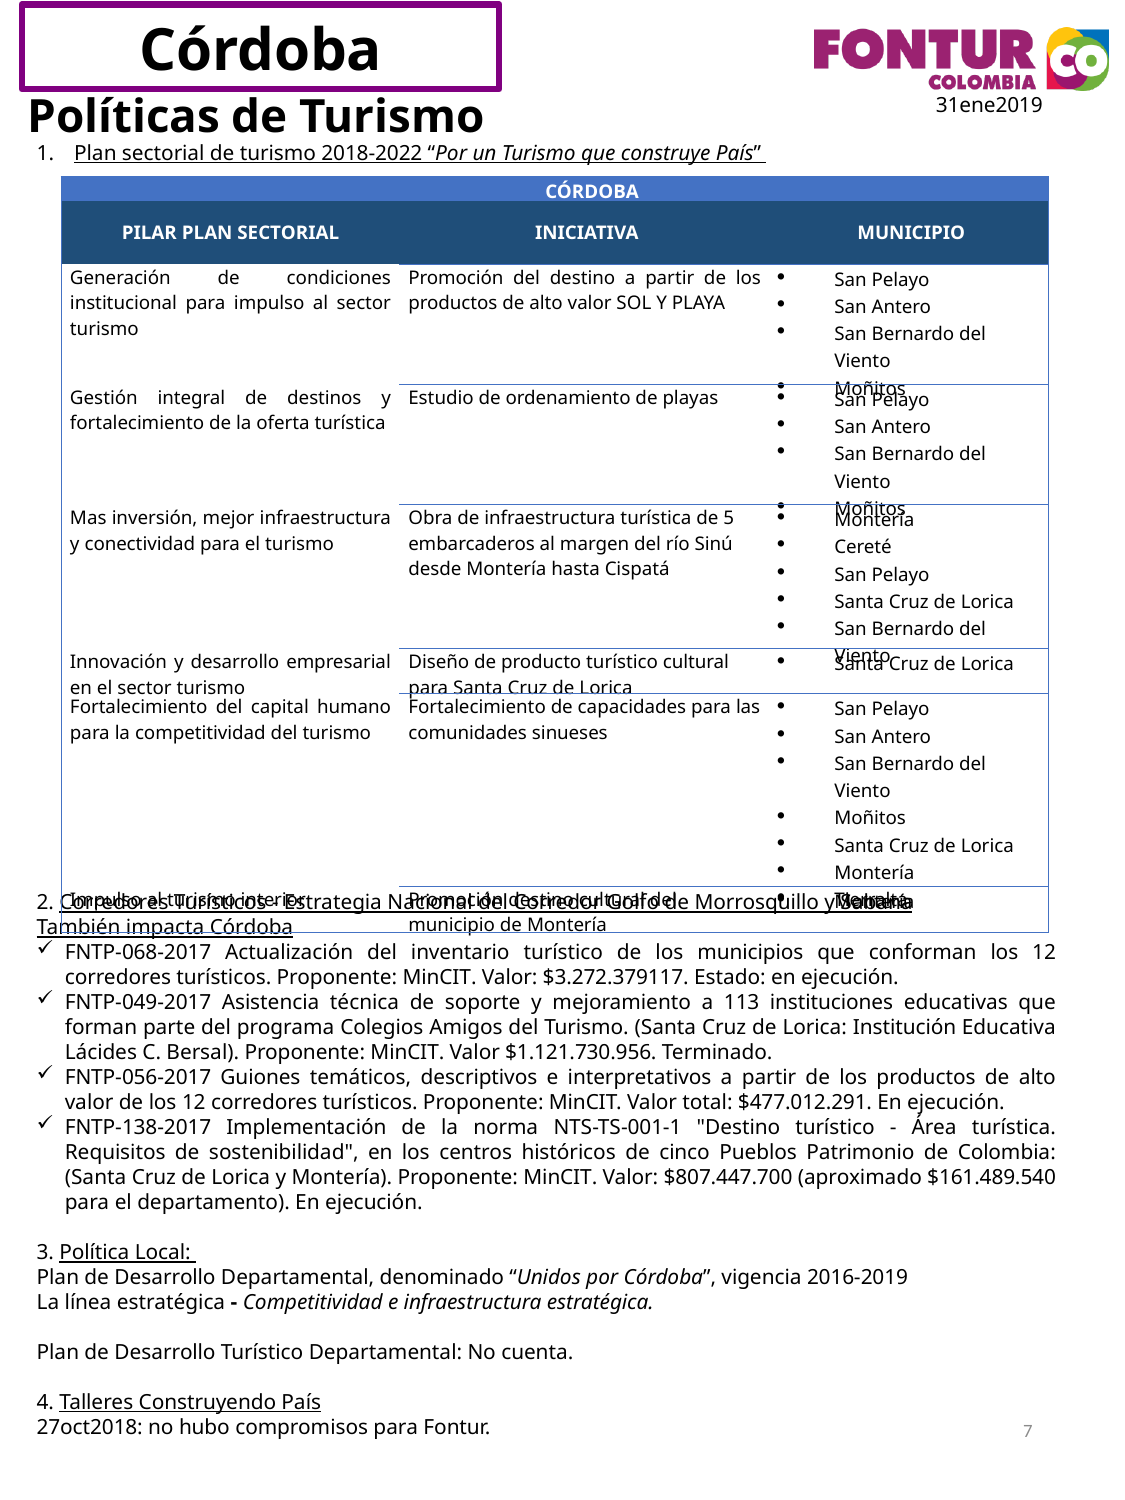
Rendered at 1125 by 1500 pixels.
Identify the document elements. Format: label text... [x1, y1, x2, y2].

text_box 31ene2019 [921, 91, 1066, 124]
table_cell Obra de infraestructura turística de 5 embarcaderos al margen del río Sinú desde Montería hasta Cispatá [399, 505, 769, 648]
table_cell Promoción del destino a partir de los productos de alto valor SOL Y PLAYA [399, 265, 769, 384]
table_cell INICIATIVA [399, 201, 769, 264]
table_cell Estudio de ordenamiento de playas [399, 385, 769, 504]
table_cell San Pelayo San Antero San Bernardo del Viento Moñitos [769, 385, 1048, 504]
table_cell Promoción destino cultural del municipio de Montería [399, 887, 769, 932]
table_cell Innovación y desarrollo empresarial en el sector turismo [62, 649, 399, 694]
table_cell Montería Cereté San Pelayo Santa Cruz de Lorica San Bernardo del Viento [769, 505, 1048, 648]
table_cell Diseño de producto turístico cultural para Santa Cruz de Lorica [399, 649, 769, 693]
table_cell Impulso al turismo interior [62, 886, 399, 932]
table_cell PILAR PLAN SECTORIAL [62, 201, 399, 264]
table_cell San Pelayo San Antero San Bernardo del Viento Moñitos Santa Cruz de Lorica Montería Tierralta [769, 694, 1048, 886]
table_cell Montería [769, 887, 1048, 932]
table_cell Generación de condiciones institucional para impulso al sector turismo [62, 264, 399, 384]
table_cell Gestión integral de destinos y fortalecimiento de la oferta turística [62, 384, 399, 505]
table_cell San Pelayo San Antero San Bernardo del Viento Moñitos [769, 265, 1048, 384]
table_header CÓRDOBA [62, 177, 1048, 201]
slide_number 7 [794, 1390, 1048, 1471]
text_box Córdoba [21, 4, 500, 90]
table_cell Santa Cruz de Lorica [769, 649, 1048, 693]
text_box Políticas de Turismo [0, 85, 562, 141]
text_box Plan sectorial de turismo 2018-2022 “Por un Turismo que construye País” 2. Corredores Turísticos - Estrategia Nacional del Corredor Golfo de Morrosquillo y Sabana También impacta Córdoba FNTP-068-2017 Actualización del inventario turístico de los municipios que conforman los 12 corredores turísticos. Proponente: MinCIT. Valor: $3.272.379117. Estado: en ejecución. FNTP-049-2017 Asistencia técnica de soporte y mejoramiento a 113 instituciones educativas que forman parte del programa Colegios Amigos del Turismo. (Santa Cruz de Lorica: Institución Educativa Lácides C. Bersal). Proponente: MinCIT. Valor $1.121.730.956. Terminado. FNTP-056-2017 Guiones temáticos, descriptivos e interpretativos a partir de los productos de alto valor de los 12 corredores turísticos. Proponente: MinCIT. Valor total: $477.012.291. En ejecución. FNTP-138-2017 Implementación de la norma NTS-TS-001-1 "Destino turístico - Área turística. Requisitos de sostenibilidad", en los centros históricos de cinco Pueblos Patrimonio de Colombia: (Santa Cruz de Lorica y Montería). Proponente: MinCIT. Valor: $807.447.700 (aproximado $161.489.540 para el departamento). En ejecución. 3. Política Local: Plan de Desarrollo Departamental, denominado “Unidos por Córdoba”, vigencia 2016-2019 La línea estratégica - Competitividad e infraestructura estratégica. Plan de Desarrollo Turístico Departamental: No cuenta. 4. Talleres Construyendo País 27oct2018: no hubo compromisos para Fontur. [21, 107, 1071, 1446]
table_cell Fortalecimiento de capacidades para las comunidades sinueses [399, 694, 769, 886]
table_cell Fortalecimiento del capital humano para la competitividad del turismo [62, 694, 399, 886]
table_cell Mas inversión, mejor infraestructura y conectividad para el turismo [62, 505, 399, 649]
picture [814, 27, 1109, 91]
table_cell MUNICIPIO [769, 201, 1048, 264]
